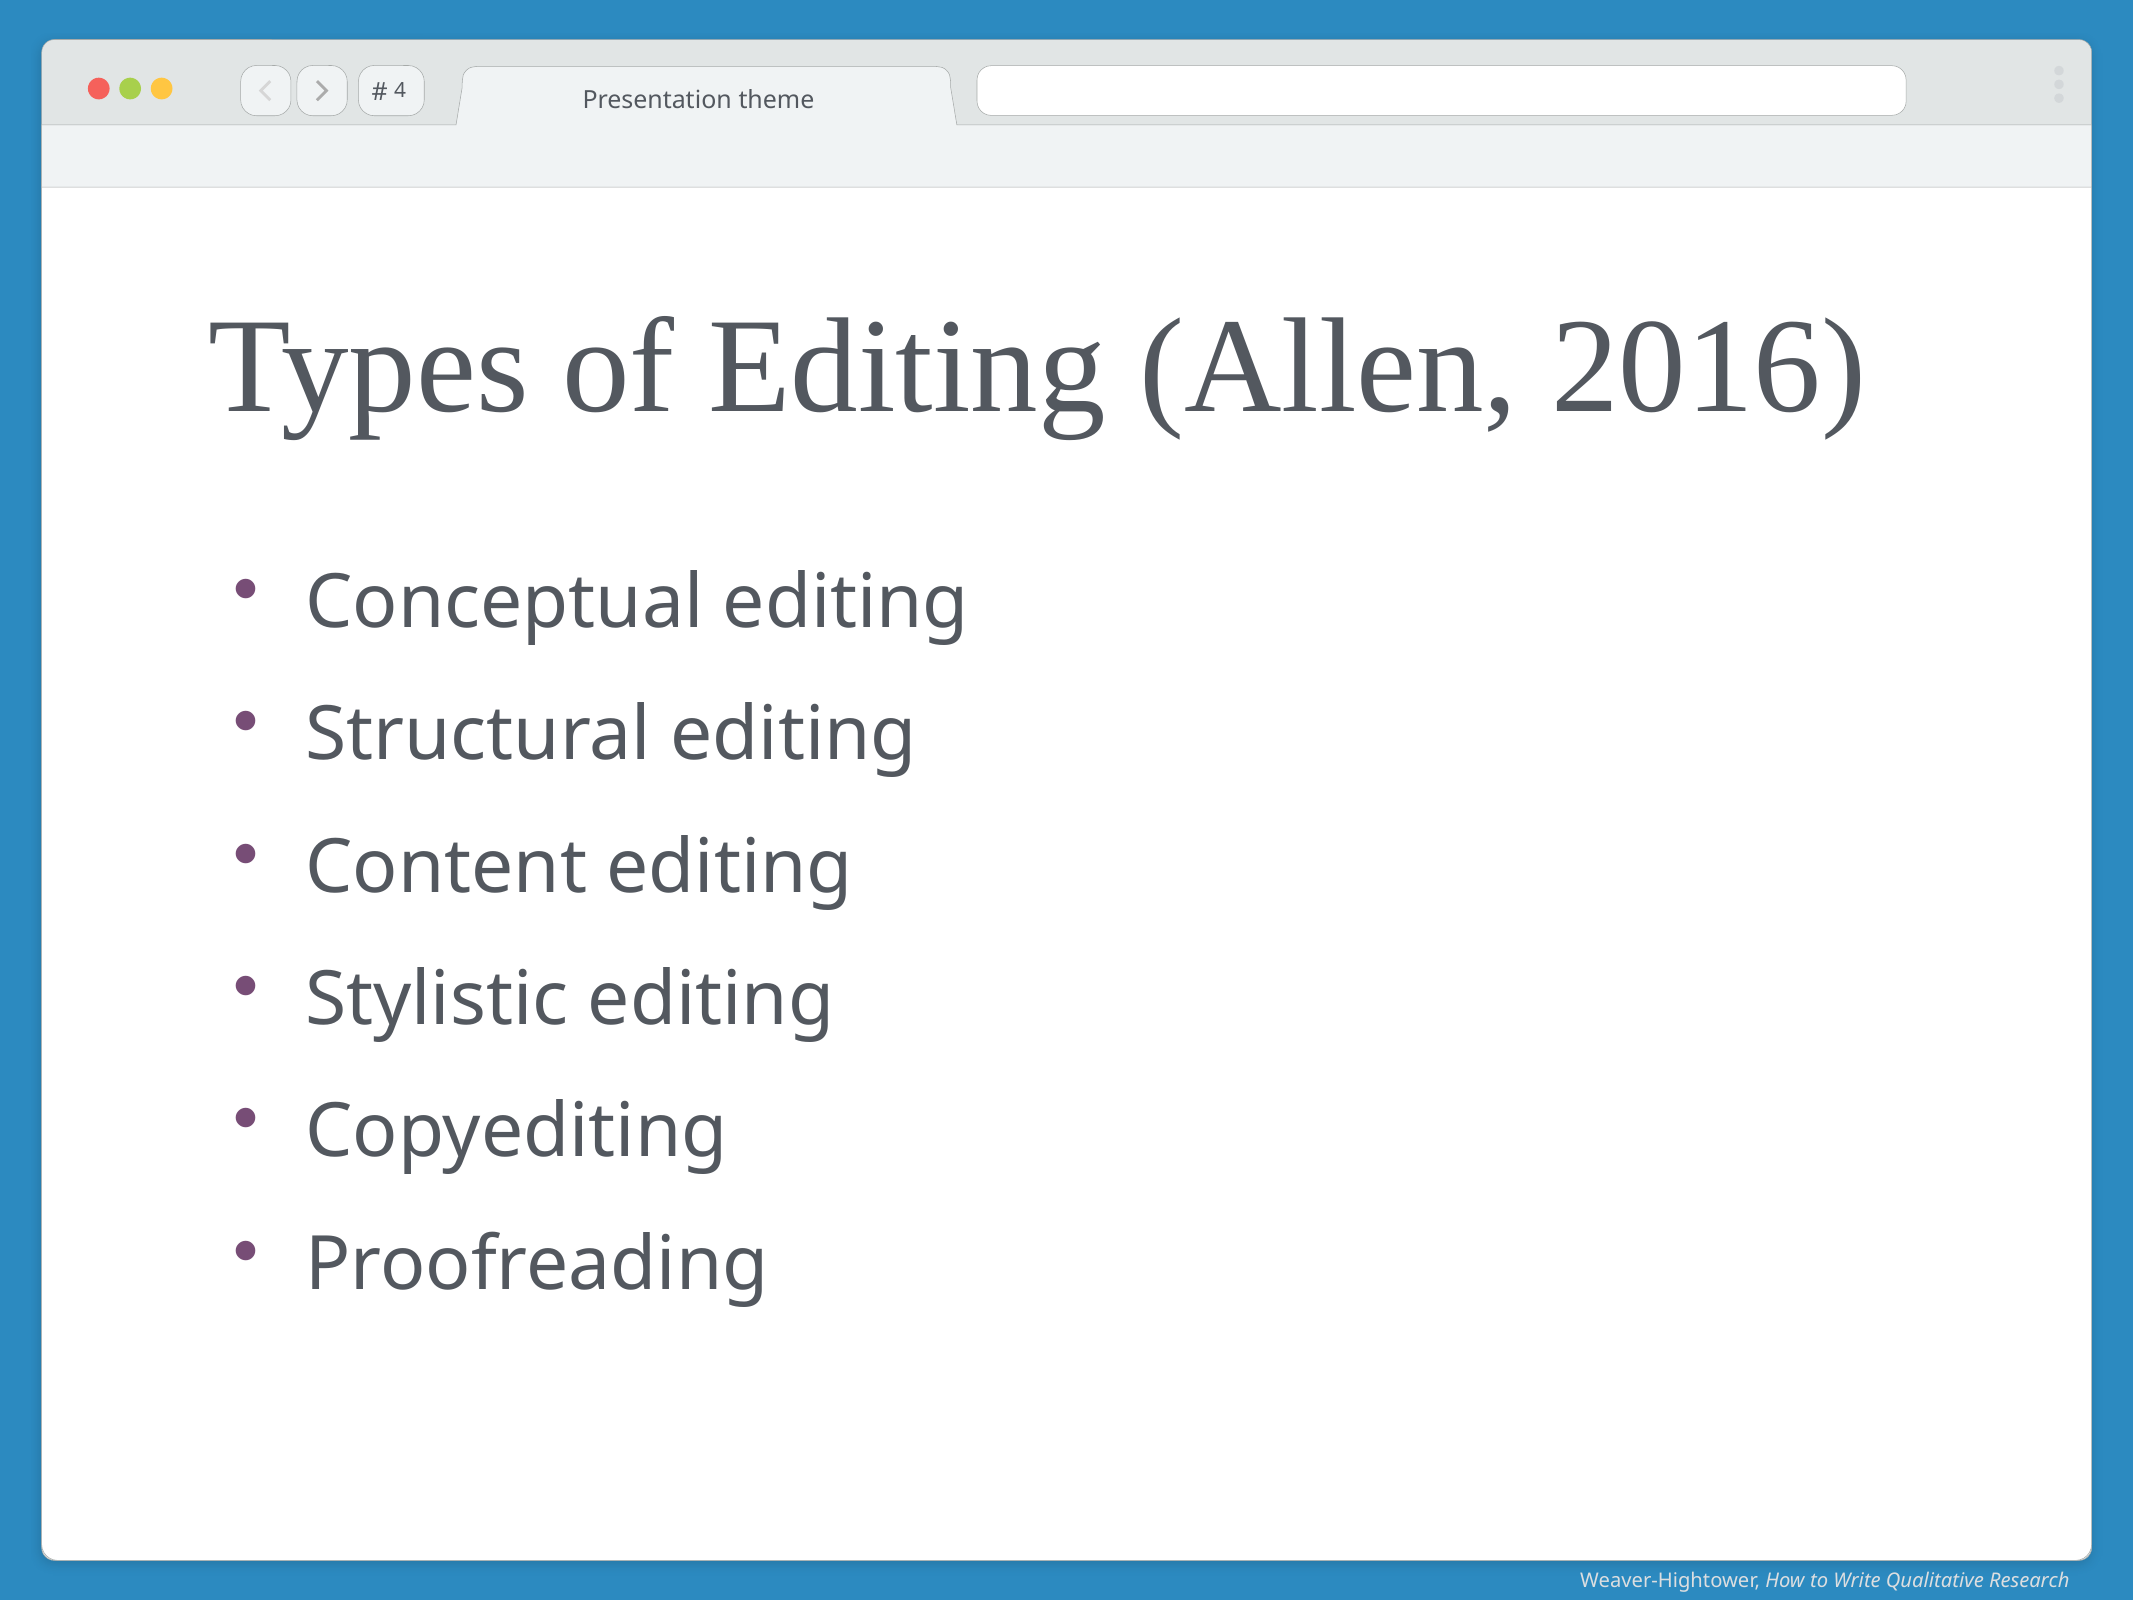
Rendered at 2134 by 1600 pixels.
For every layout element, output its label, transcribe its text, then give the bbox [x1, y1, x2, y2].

list # [356, 67, 404, 115]
slide_number 4 [389, 76, 412, 102]
list Presentation theme [484, 75, 913, 123]
title Types of Editing (Allen, 2016) [207, 260, 1876, 491]
list Conceptual editing Structural editing Content editing Stylistic editing Copyediting Proofreading [232, 543, 1901, 1492]
